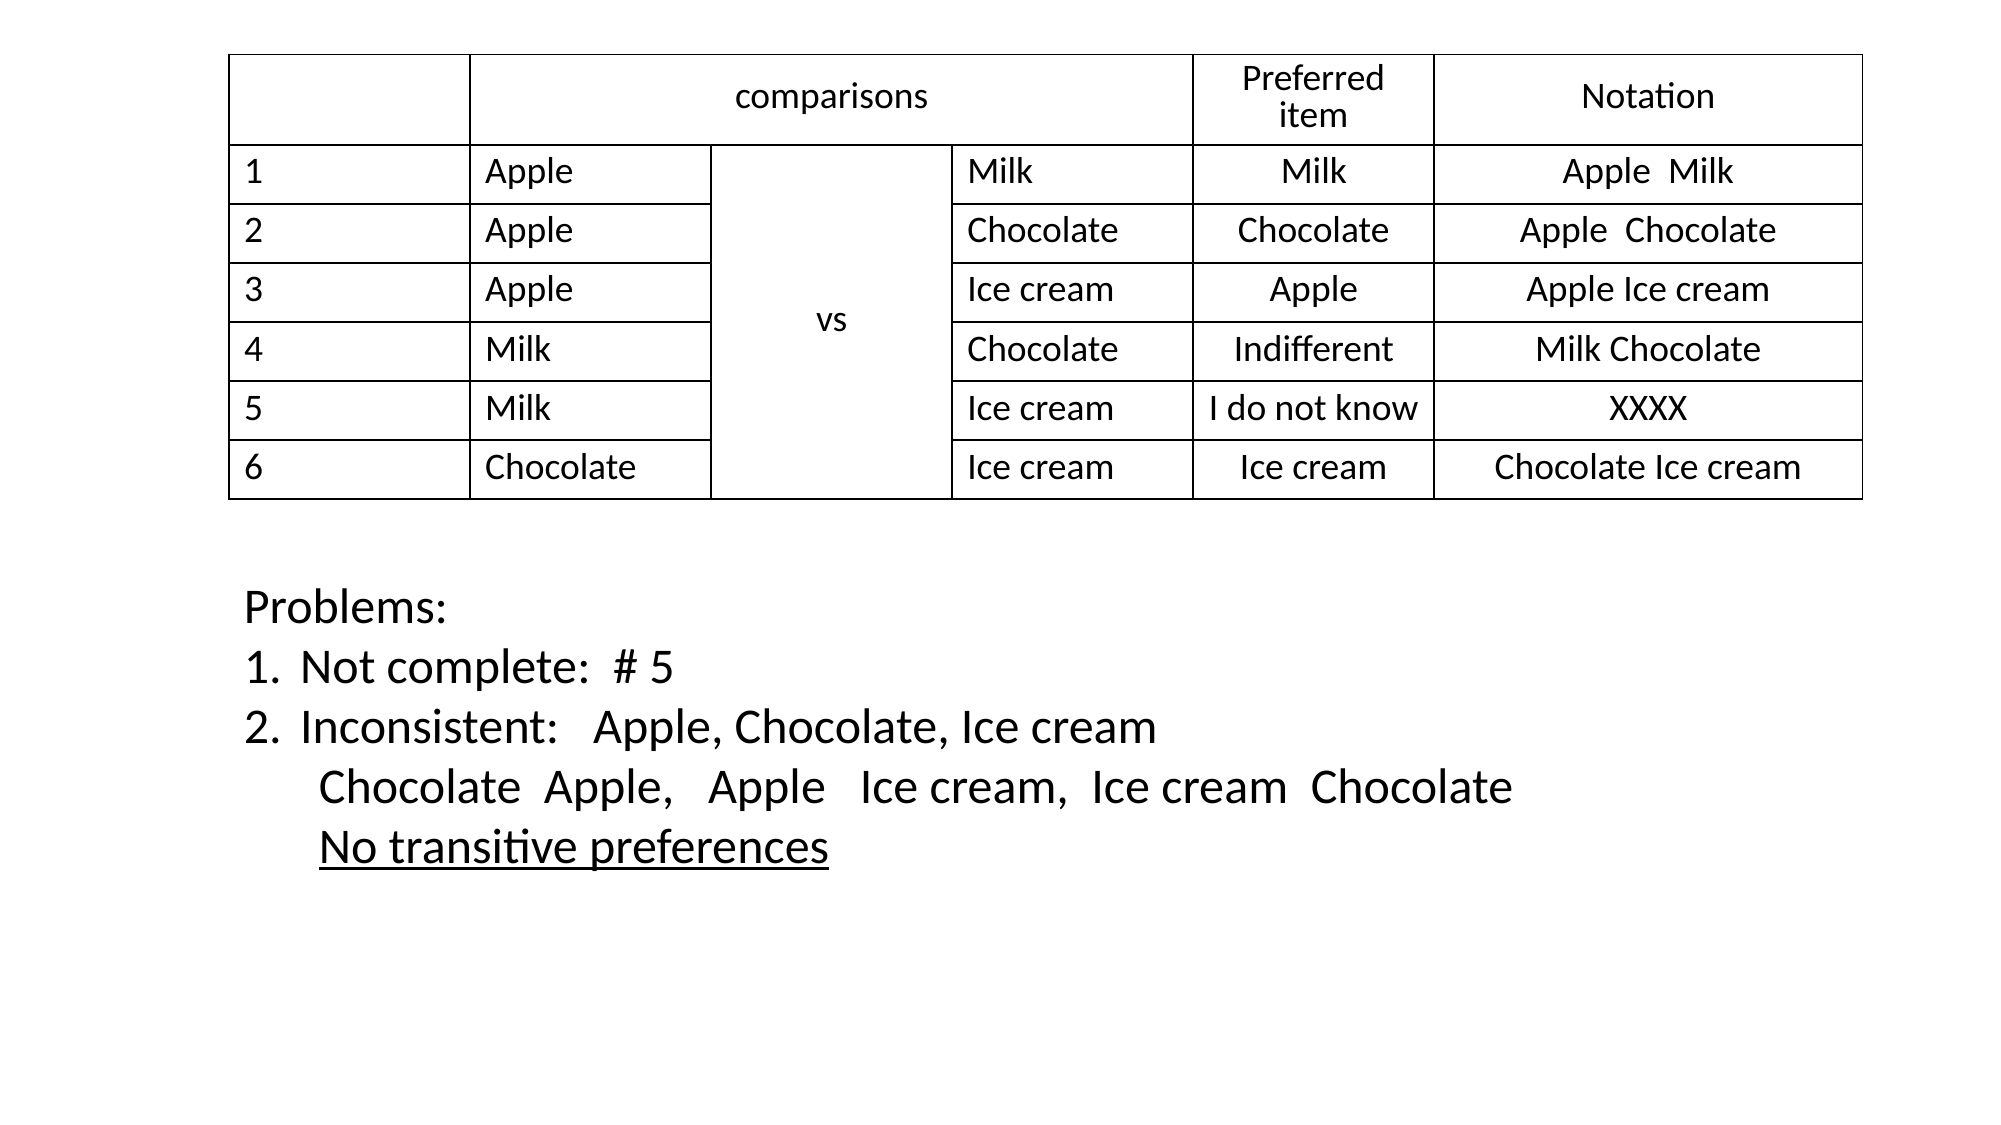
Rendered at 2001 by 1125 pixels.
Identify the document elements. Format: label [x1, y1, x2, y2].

list [137, 136, 1863, 1086]
